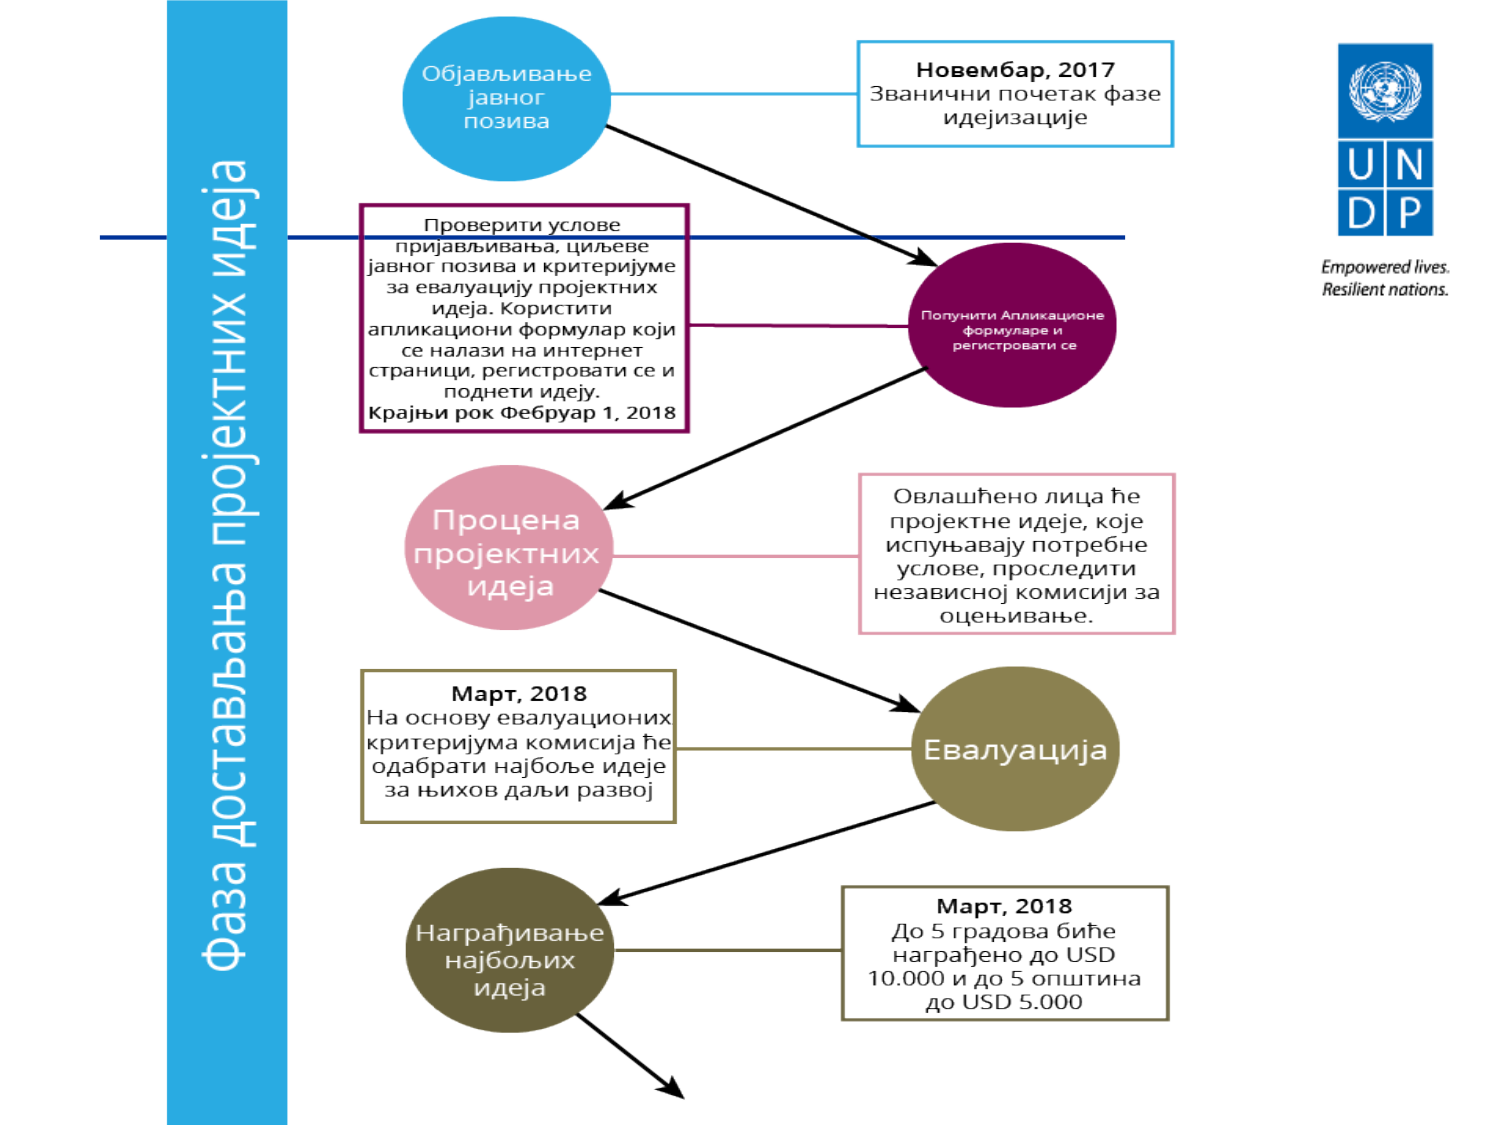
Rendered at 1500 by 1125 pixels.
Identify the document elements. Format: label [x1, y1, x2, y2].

picture [1312, 37, 1456, 302]
picture [76, 0, 1282, 1125]
